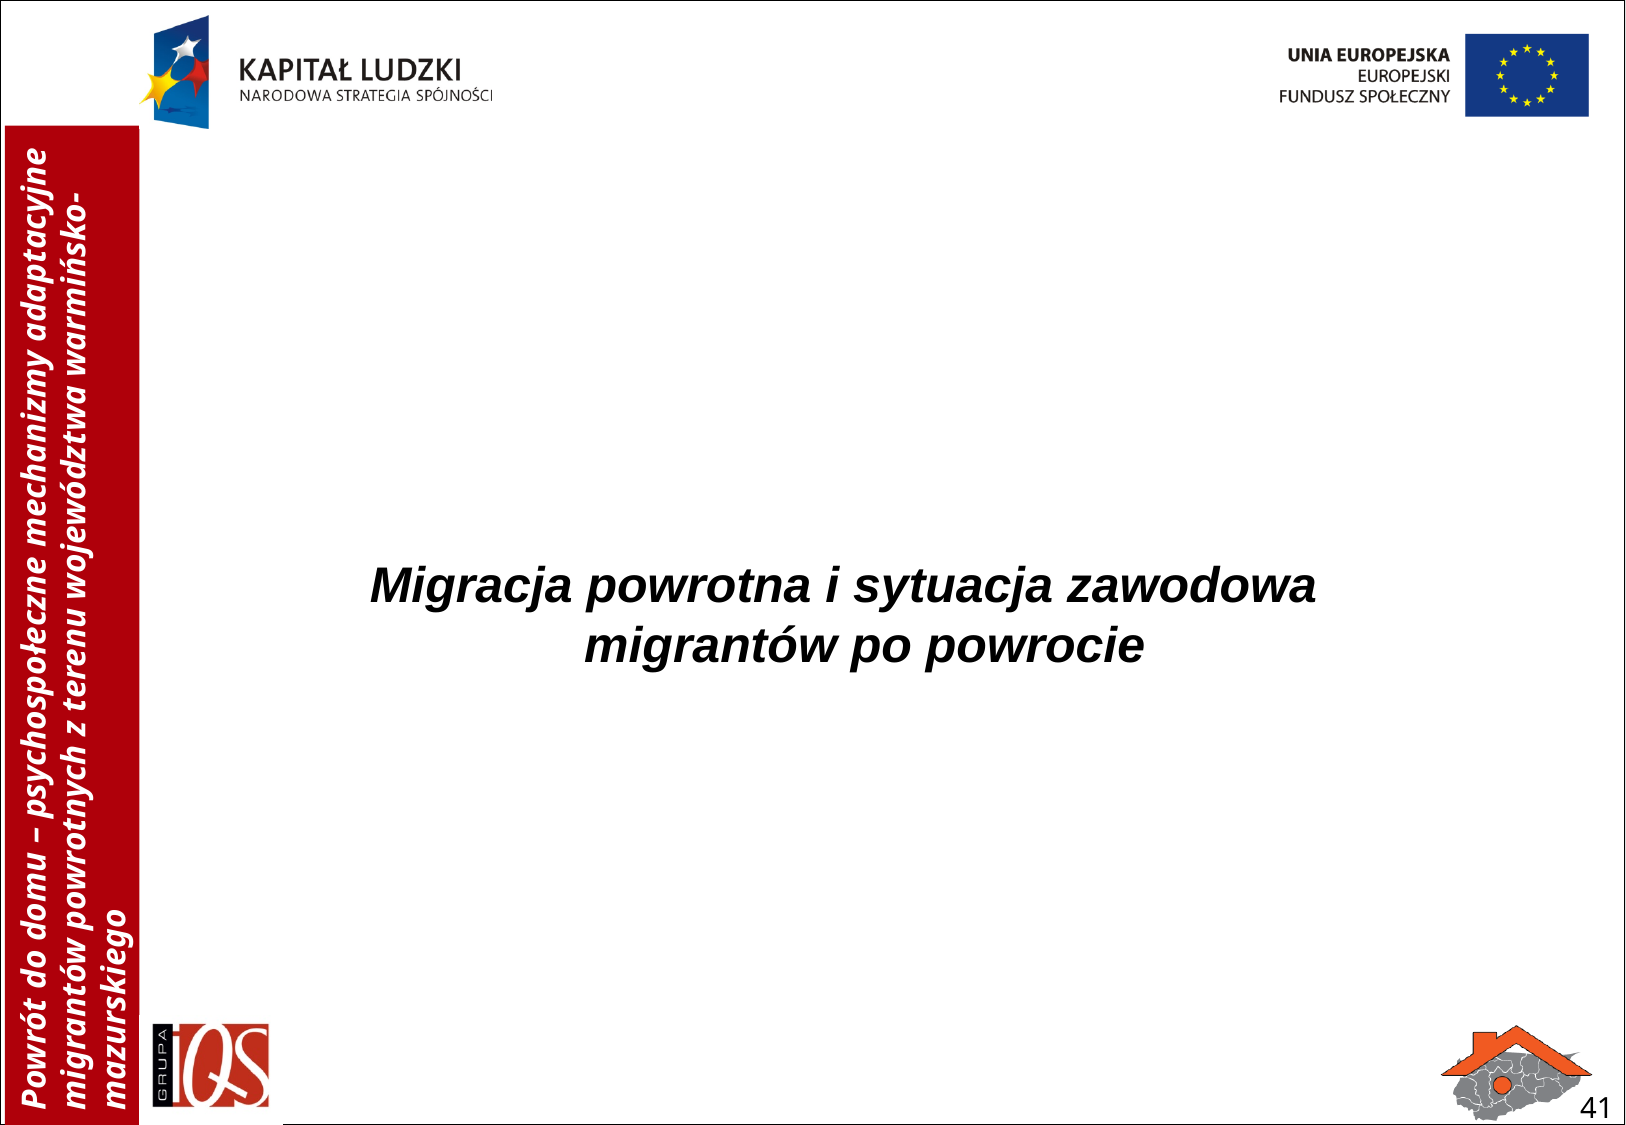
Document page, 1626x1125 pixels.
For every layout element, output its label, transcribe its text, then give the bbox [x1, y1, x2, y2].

list Migracja powrotna i sytuacja zawodowa migrantów po powrocie [226, 545, 1515, 1125]
picture [1515, 1023, 1594, 1082]
picture [139, 1015, 226, 1125]
picture [1250, 7, 1617, 143]
slide_number 41 [1515, 1082, 1625, 1125]
picture [139, 15, 492, 129]
